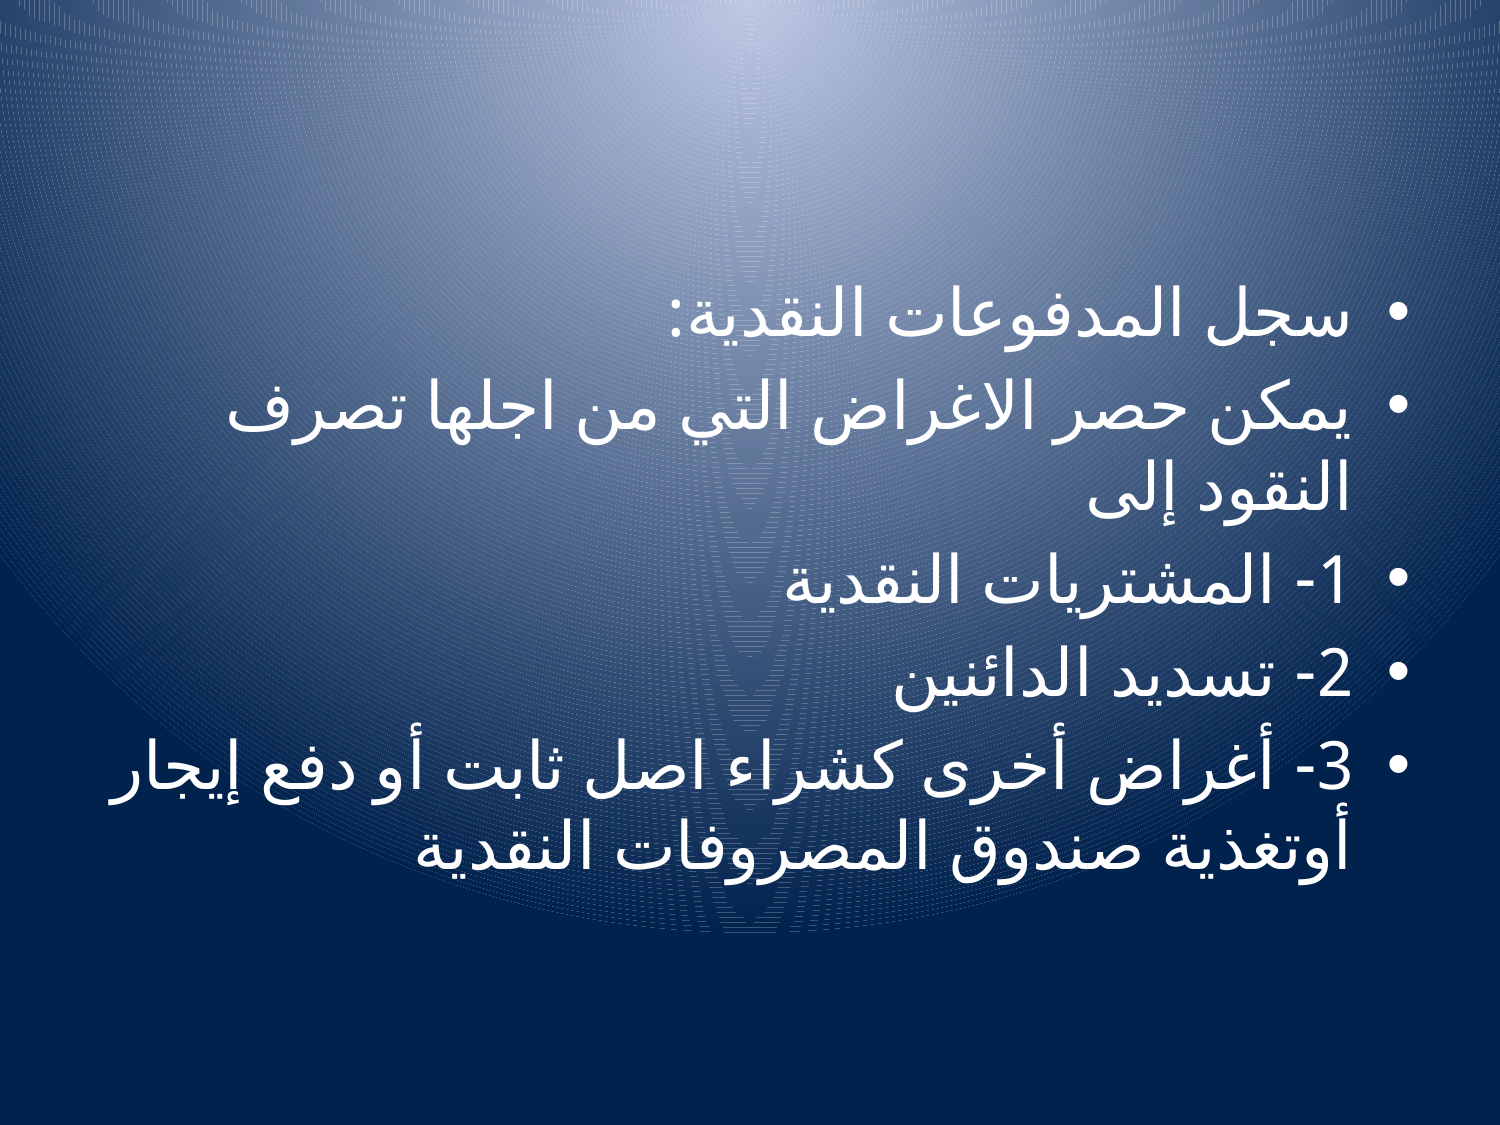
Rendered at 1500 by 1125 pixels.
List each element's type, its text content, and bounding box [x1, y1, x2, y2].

list سجل المدفوعات النقدية: يمكن حصر الاغراض التي من اجلها تصرف النقود إلى 1- المشتريات النقدية 2- تسديد الدائنين 3- أغراض أخرى كشراء اصل ثابت أو دفع إيجار أوتغذية صندوق المصروفات النقدية [75, 262, 1425, 1005]
